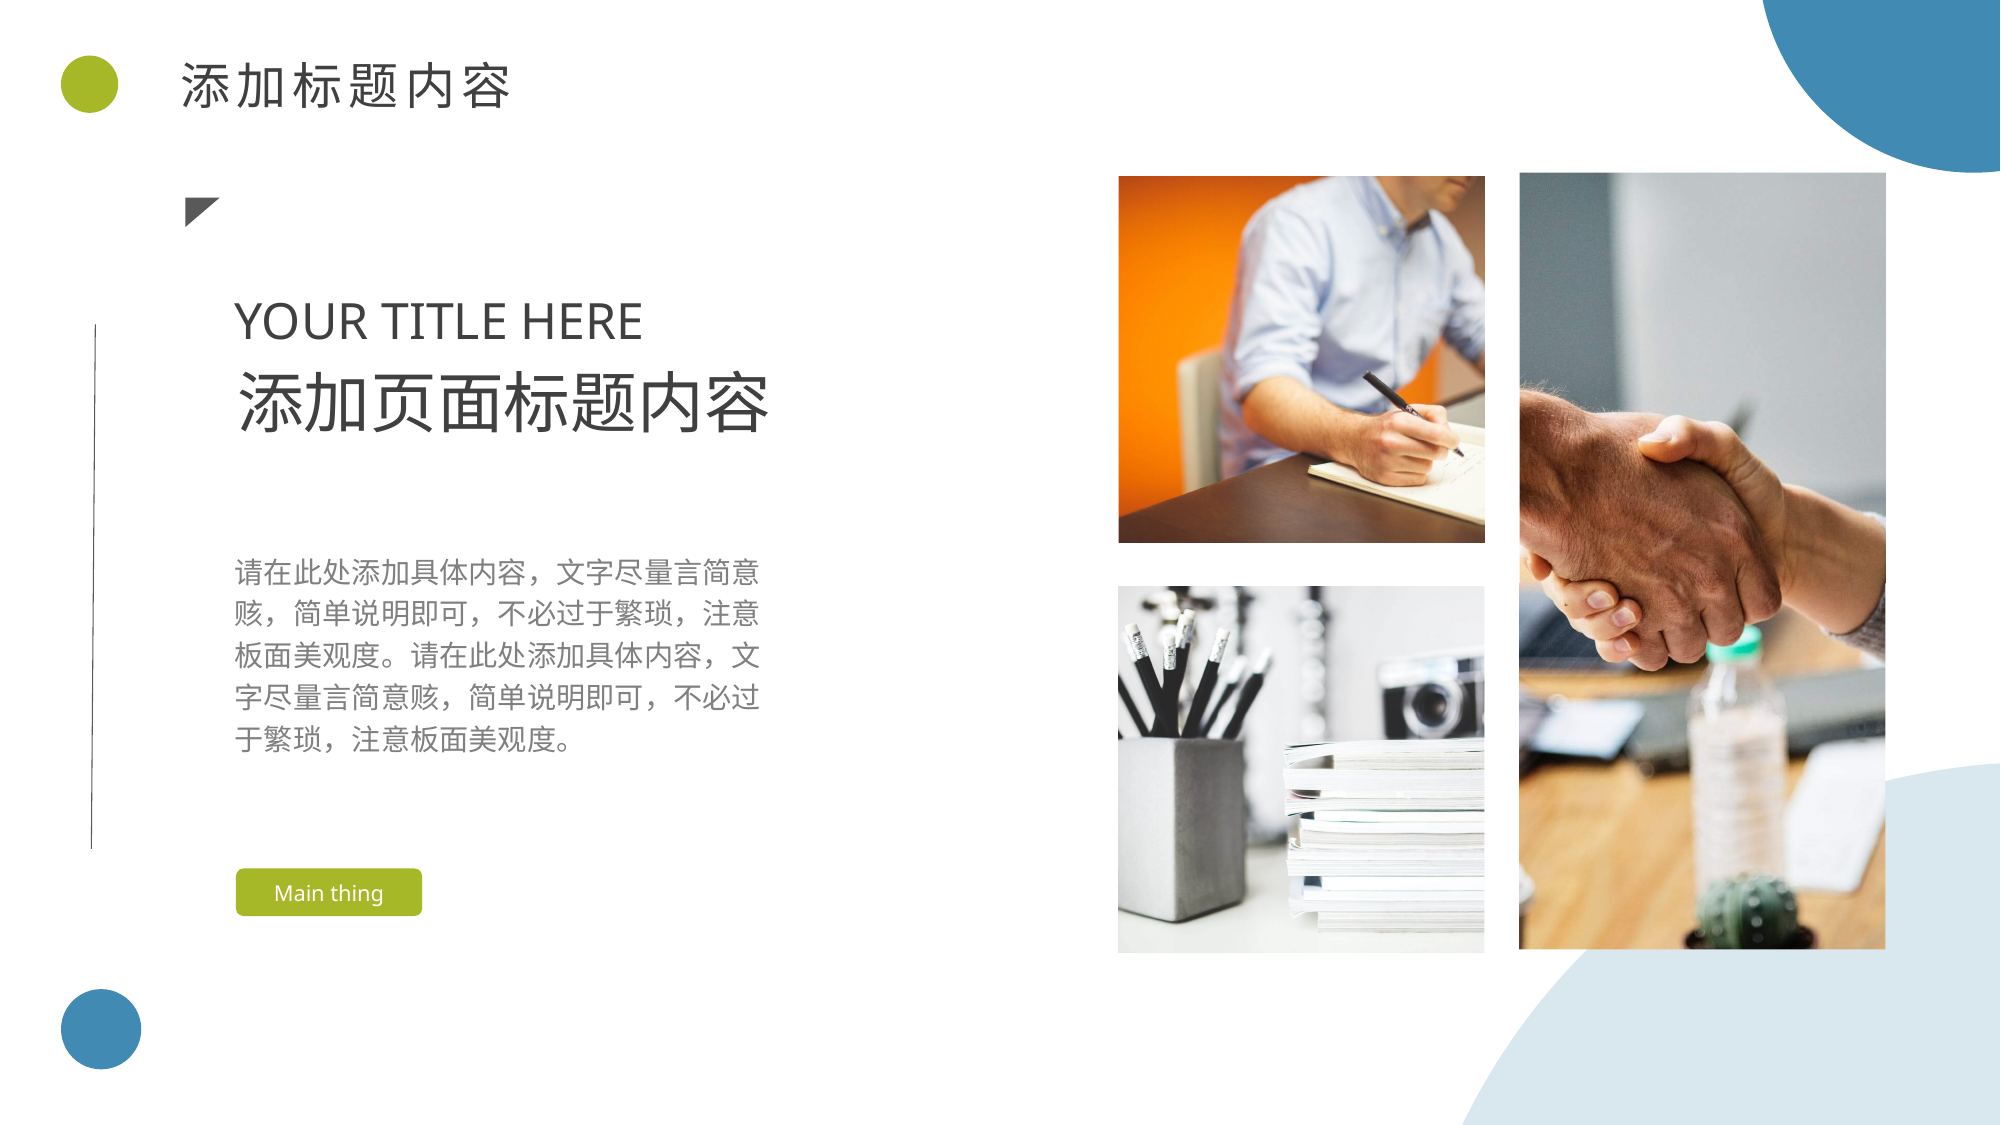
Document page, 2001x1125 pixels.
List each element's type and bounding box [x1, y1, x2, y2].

text_box [91, 324, 96, 849]
text_box [60, 0, 2000, 1125]
